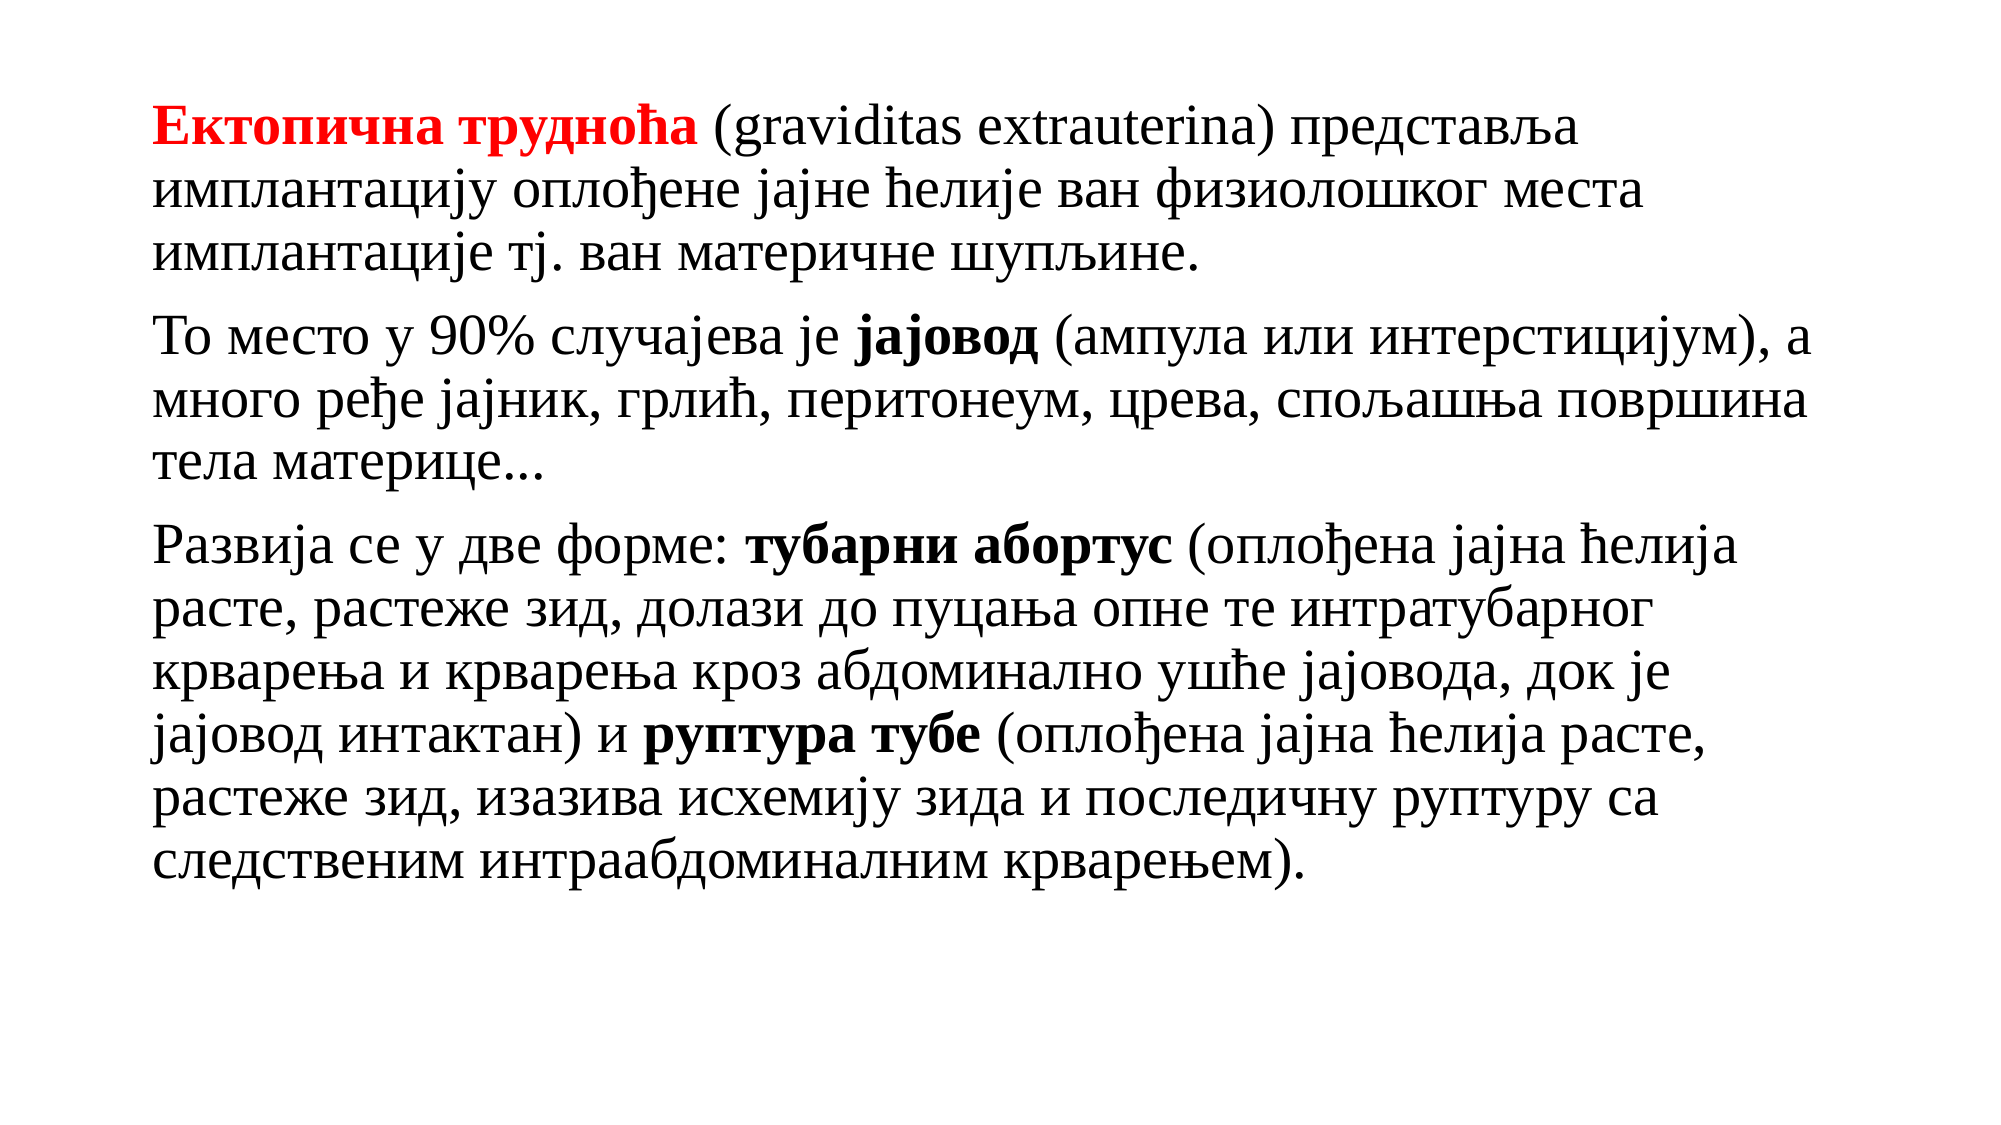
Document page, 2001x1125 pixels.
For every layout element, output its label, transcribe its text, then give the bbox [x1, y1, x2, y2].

list Ектопична трудноћа (graviditas extrauterina) представља имплантацију оплођене јајне ћелије ван физиолошког места имплантације тј. ван материчне шупљине. То место у 90% случајева је јајовод (ампула или интерстицијум), а много ређе јајник, грлић, перитонеум, црева, спољашња површина тела материце... Развија се у две форме: тубарни абортус (оплођена јајна ћелија расте, растеже зид, долази до пуцања опне те интратубарног крварења и крварења кроз абдоминално ушће јајовода, док је јајовод интактан) и руптура тубе (оплођена јајна ћелија расте, растеже зид, изазива исхемију зида и последичну руптуру са следственим интраабдоминалним крварењем). [137, 86, 1863, 1014]
